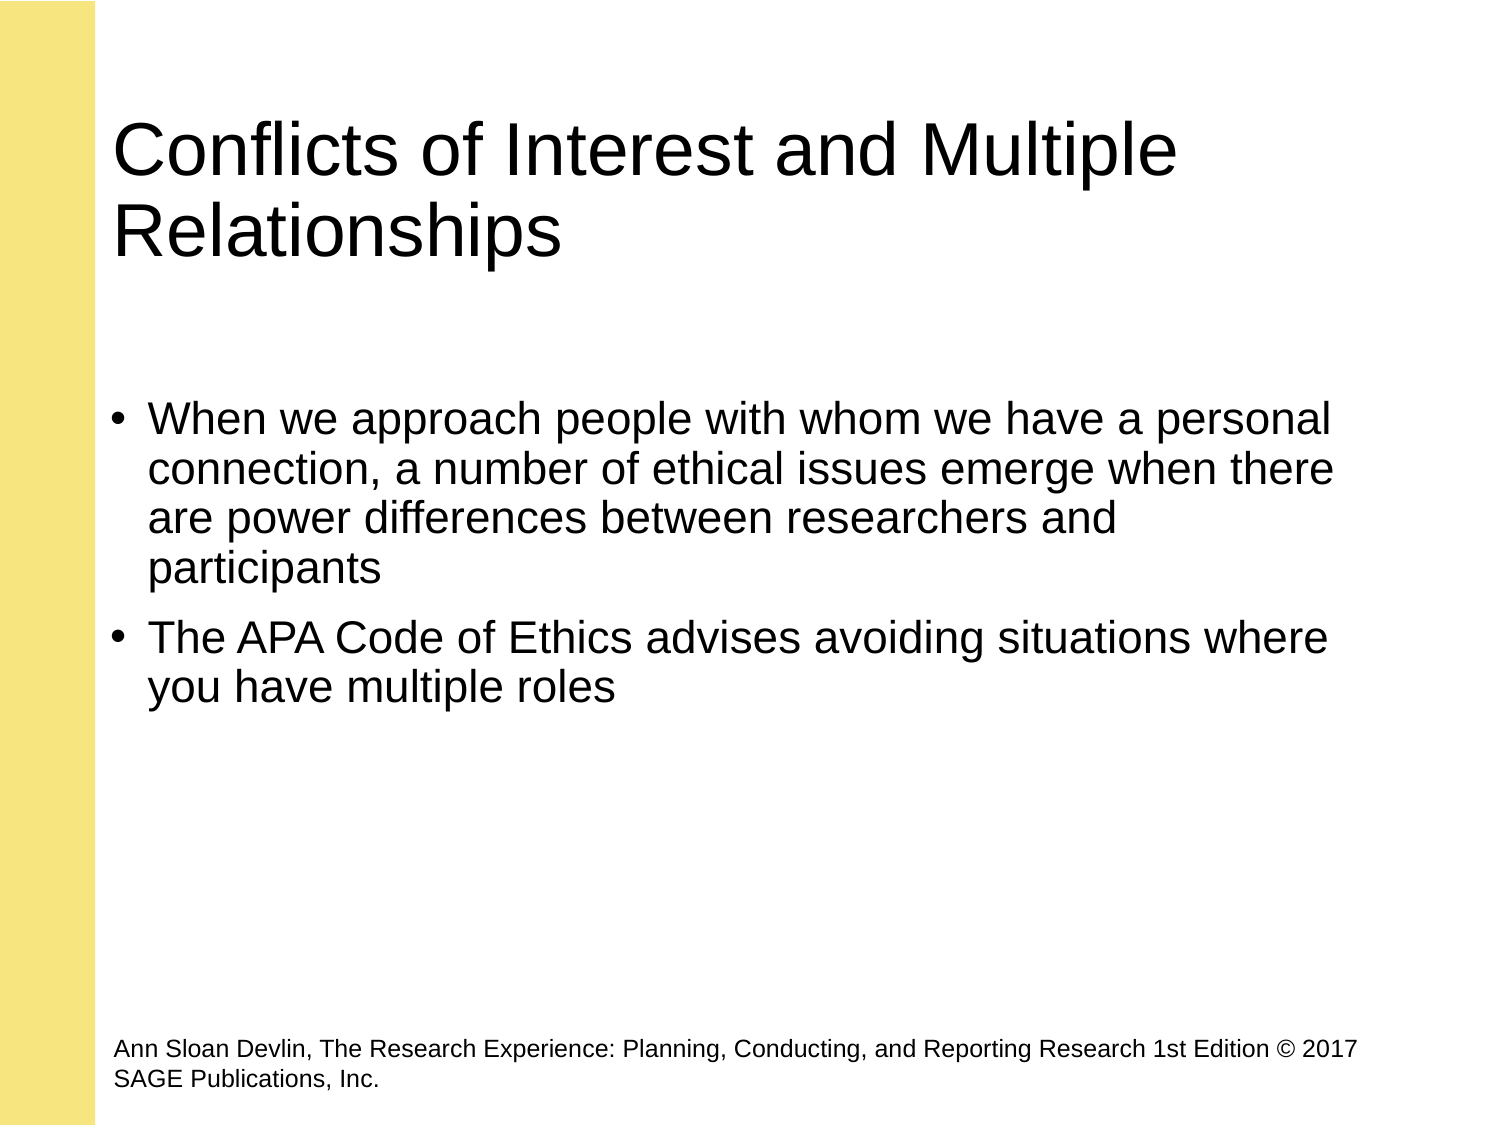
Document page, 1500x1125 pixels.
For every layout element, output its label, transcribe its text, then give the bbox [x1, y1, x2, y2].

title Conflicts of Interest and Multiple Relationships [97, 106, 1392, 278]
picture [0, 1, 96, 1125]
list When we approach people with whom we have a personal connection, a number of ethical issues emerge when there are power differences between researchers and participants The APA Code of Ethics advises avoiding situations where you have multiple roles [94, 387, 1370, 722]
